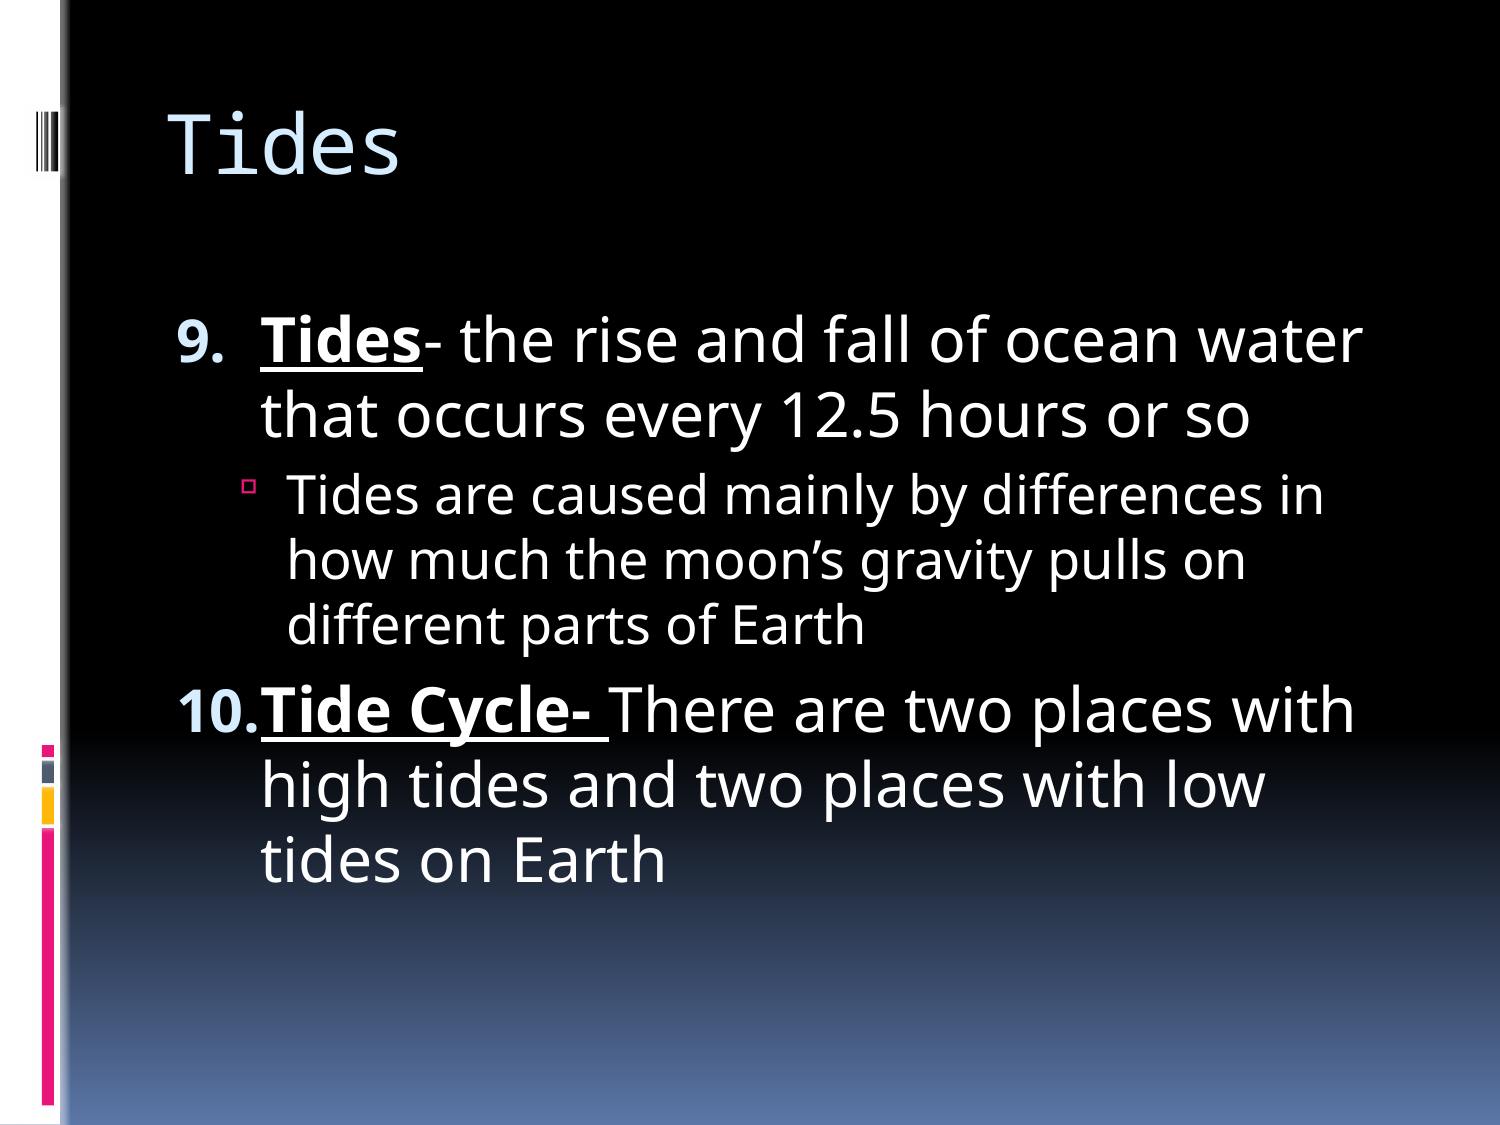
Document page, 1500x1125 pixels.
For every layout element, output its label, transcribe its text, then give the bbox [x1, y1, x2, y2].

title Tides [150, 83, 1425, 234]
list Tides- the rise and fall of ocean water that occurs every 12.5 hours or so Tides are caused mainly by differences in how much the moon’s gravity pulls on different parts of Earth Tide Cycle- There are two places with high tides and two places with low tides on Earth [150, 292, 1425, 1043]
